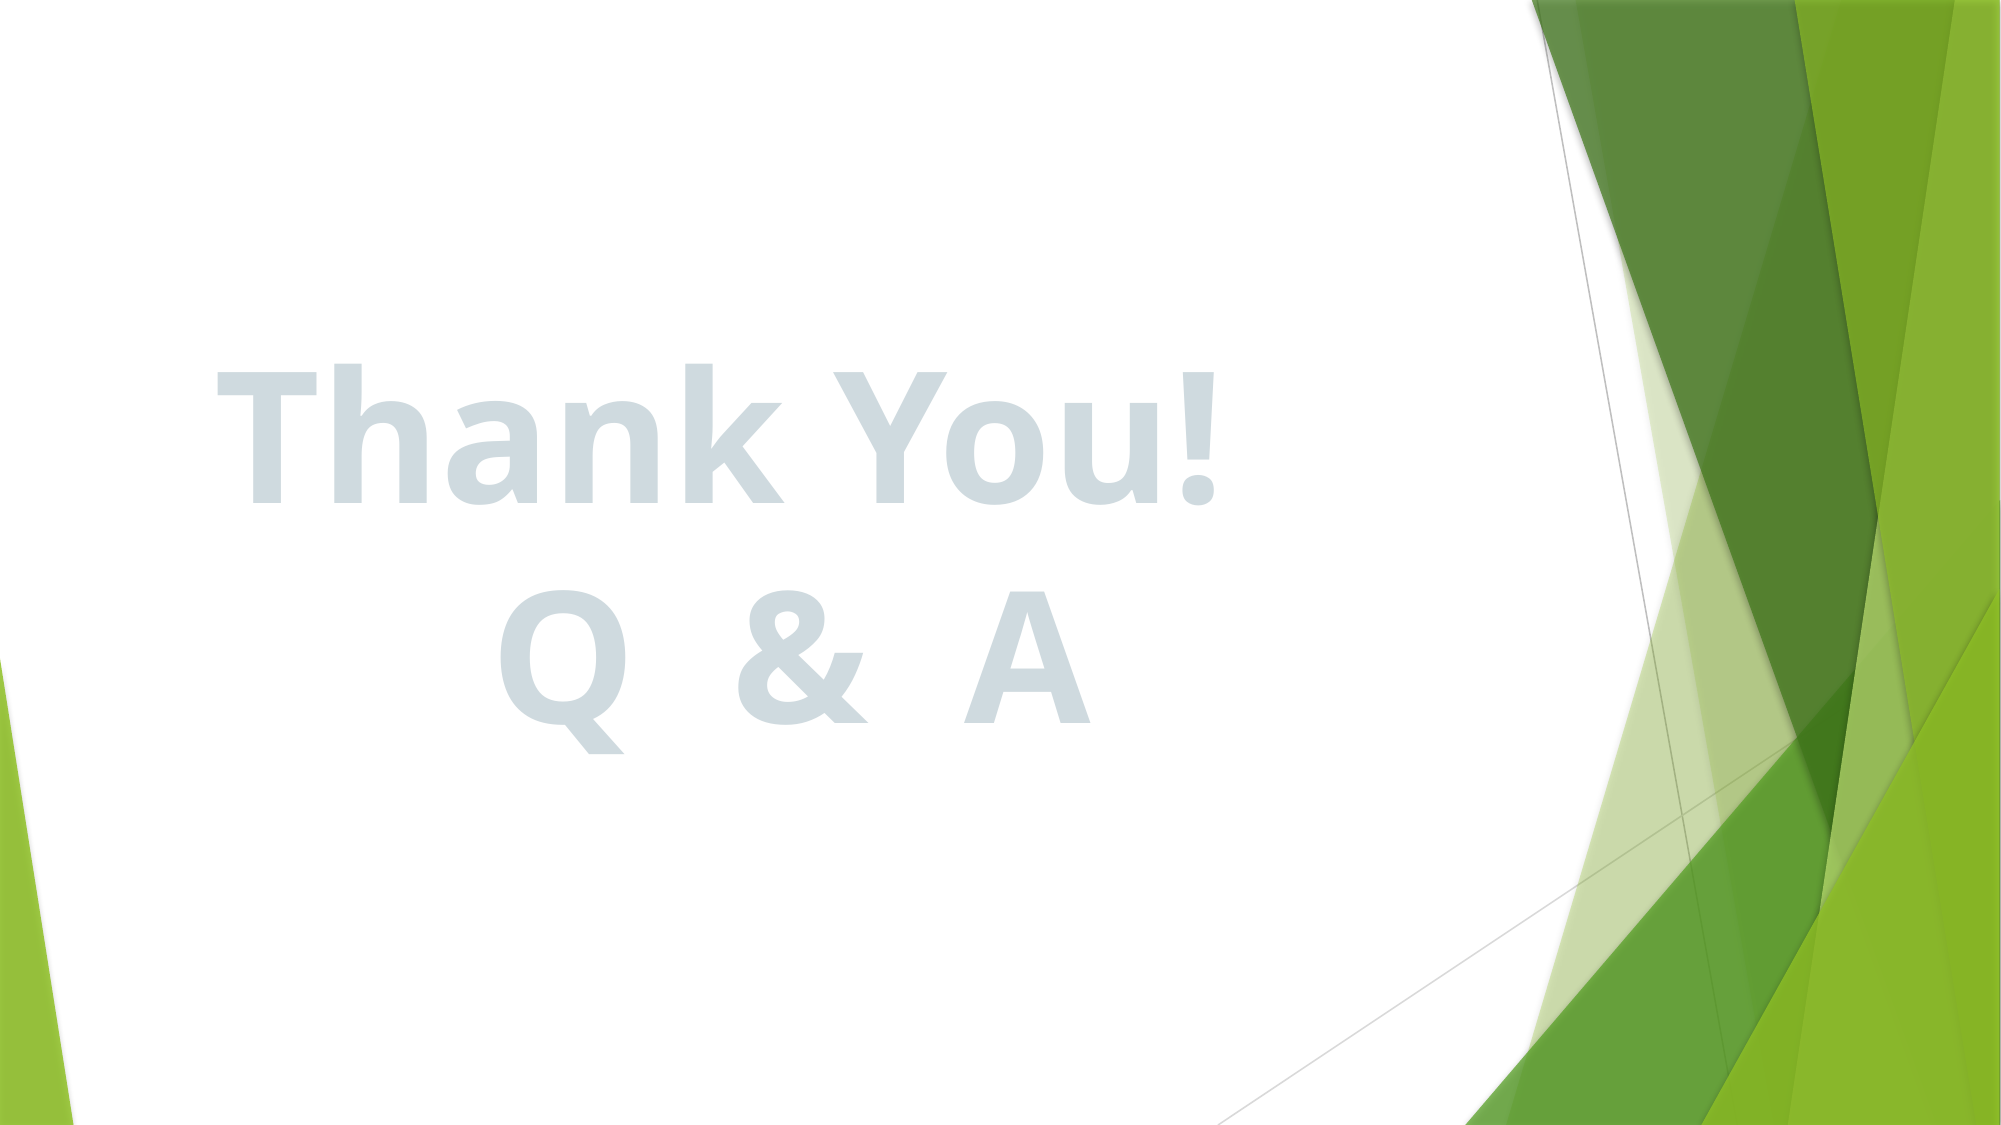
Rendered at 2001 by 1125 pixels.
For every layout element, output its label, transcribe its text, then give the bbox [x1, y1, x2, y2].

text_box Thank You! Q & A [199, 312, 1288, 768]
